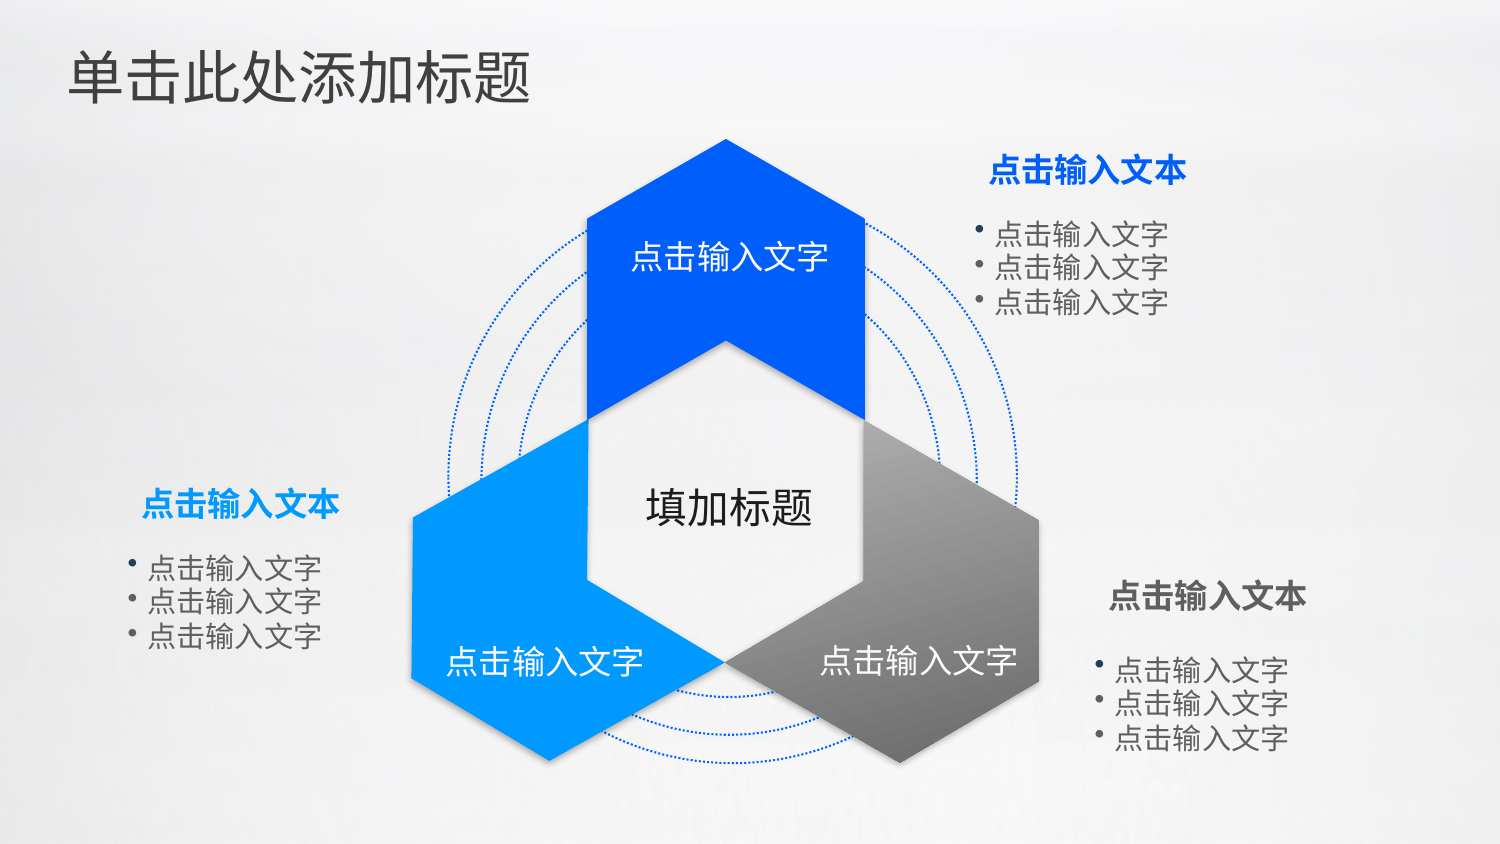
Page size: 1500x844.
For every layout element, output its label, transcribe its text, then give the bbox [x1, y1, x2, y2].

text_box 点击输入文本 点击输入文字 点击输入文字 点击输入文字 [112, 475, 388, 661]
text_box 点击输入文本 点击输入文字 点击输入文字 点击输入文字 [1079, 567, 1376, 763]
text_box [393, 138, 1058, 752]
text_box [684, 759, 781, 764]
picture [0, 0, 1500, 844]
text_box 单击此处添加标题 [51, 33, 597, 127]
text_box 点击输入文本 点击输入文字 点击输入文字 点击输入文字 [1061, 141, 1256, 328]
